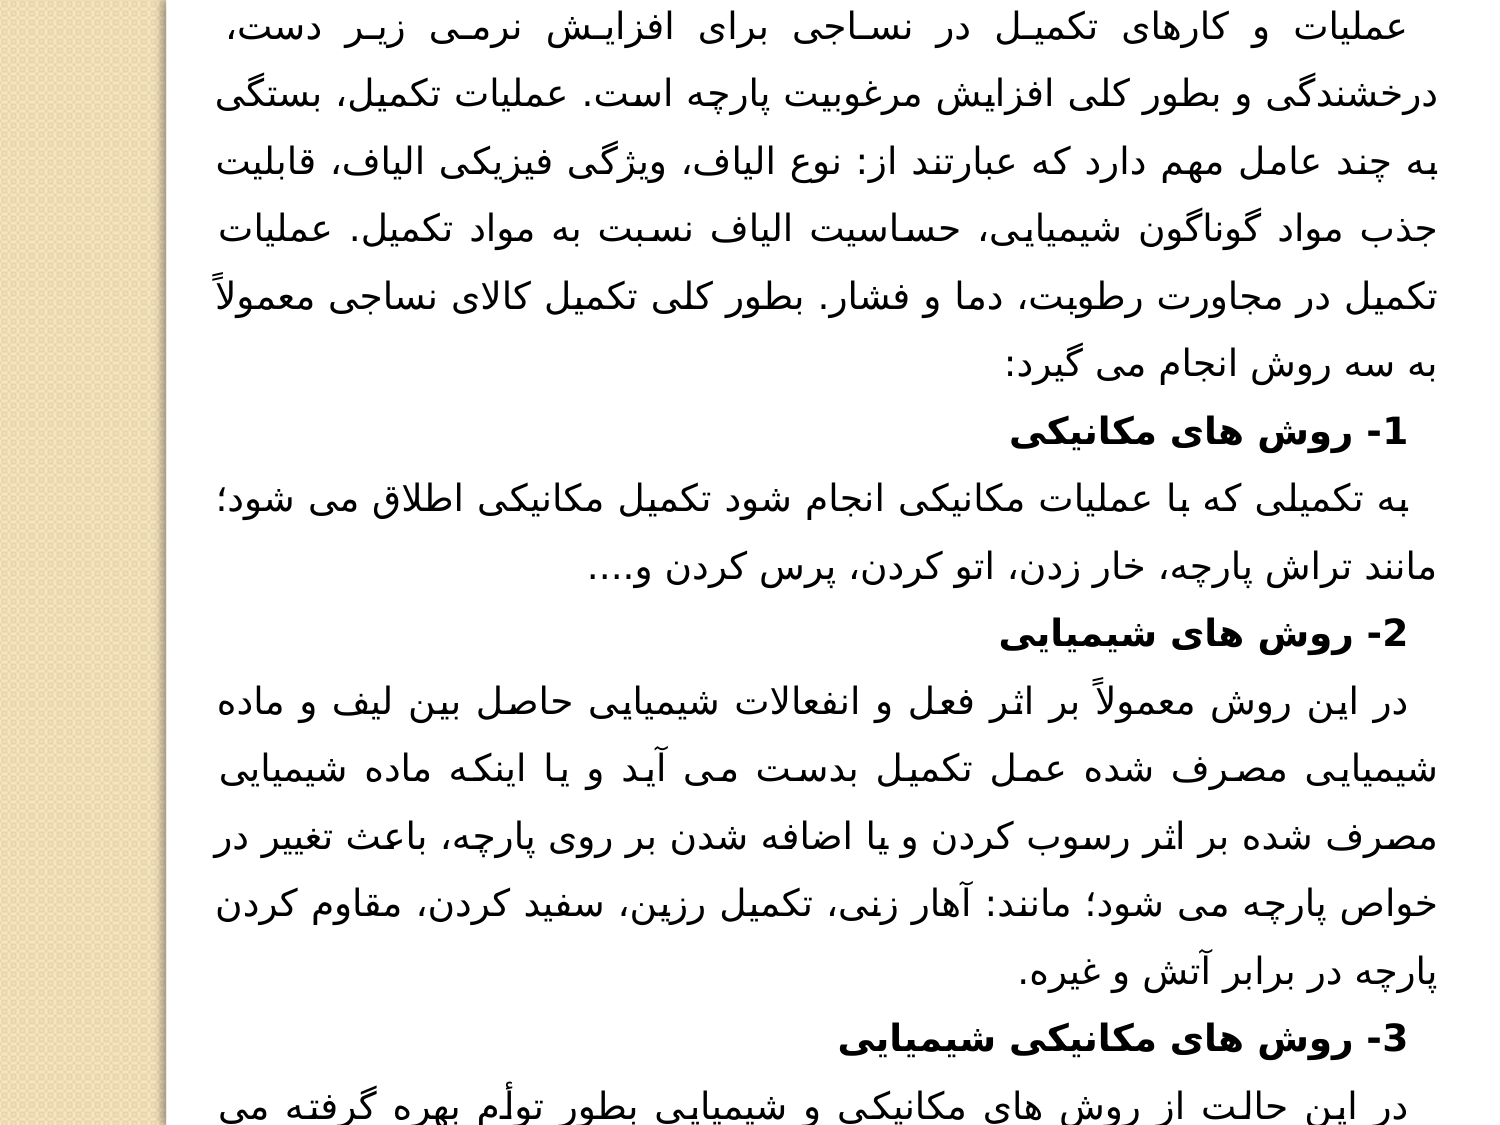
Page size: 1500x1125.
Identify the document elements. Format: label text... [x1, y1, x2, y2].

text_box روشهای تکمیل کالای نساجی ( از نظر نحوه انجام ) عملیات و کارهای تکمیل در نساجی برای افزایش نرمی زیر دست، درخشندگی و بطور کلی افزایش مرغوبیت پارچه است. عملیات تکمیل، بستگی به چند عامل مهم دارد که عبارتند از: نوع الیاف، ویژگی فیزیکی الیاف، قابلیت جذب مواد گوناگون شیمیایی، حساسیت الیاف نسبت به مواد تکمیل. عملیات تکمیل در مجاورت رطوبت، دما و فشار. بطور کلی تکمیل کالای نساجی معمولاً به سه روش انجام می گیرد: 1- روش های مکانیکی به تکمیلی که با عملیات مکانیکی انجام شود تکمیل مکانیکی اطلاق می شود؛ مانند تراش پارچه، خار زدن، اتو کردن، پرس کردن و.... 2- روش های شیمیایی در این روش معمولاً بر اثر فعل و انفعالات شیمیایی حاصل بین لیف و ماده شیمیایی مصرف شده عمل تکمیل بدست می آید و یا اینکه ماده شیمیایی مصرف شده بر اثر رسوب کردن و یا اضافه شدن بر روی پارچه، باعث تغییر در خواص پارچه می شود؛ مانند: آهار زنی، تکمیل رزین، سفید کردن، مقاوم کردن پارچه در برابر آتش و غیره. 3- روش های مکانیکی شیمیایی در این حالت از روش های مکانیکی و شیمیایی بطور توأم بهره گرفته می شود؛ مانند: بشور و بپوش کردن پارچه و یا تثبیت حرارتی آن. [199, 0, 1454, 1125]
